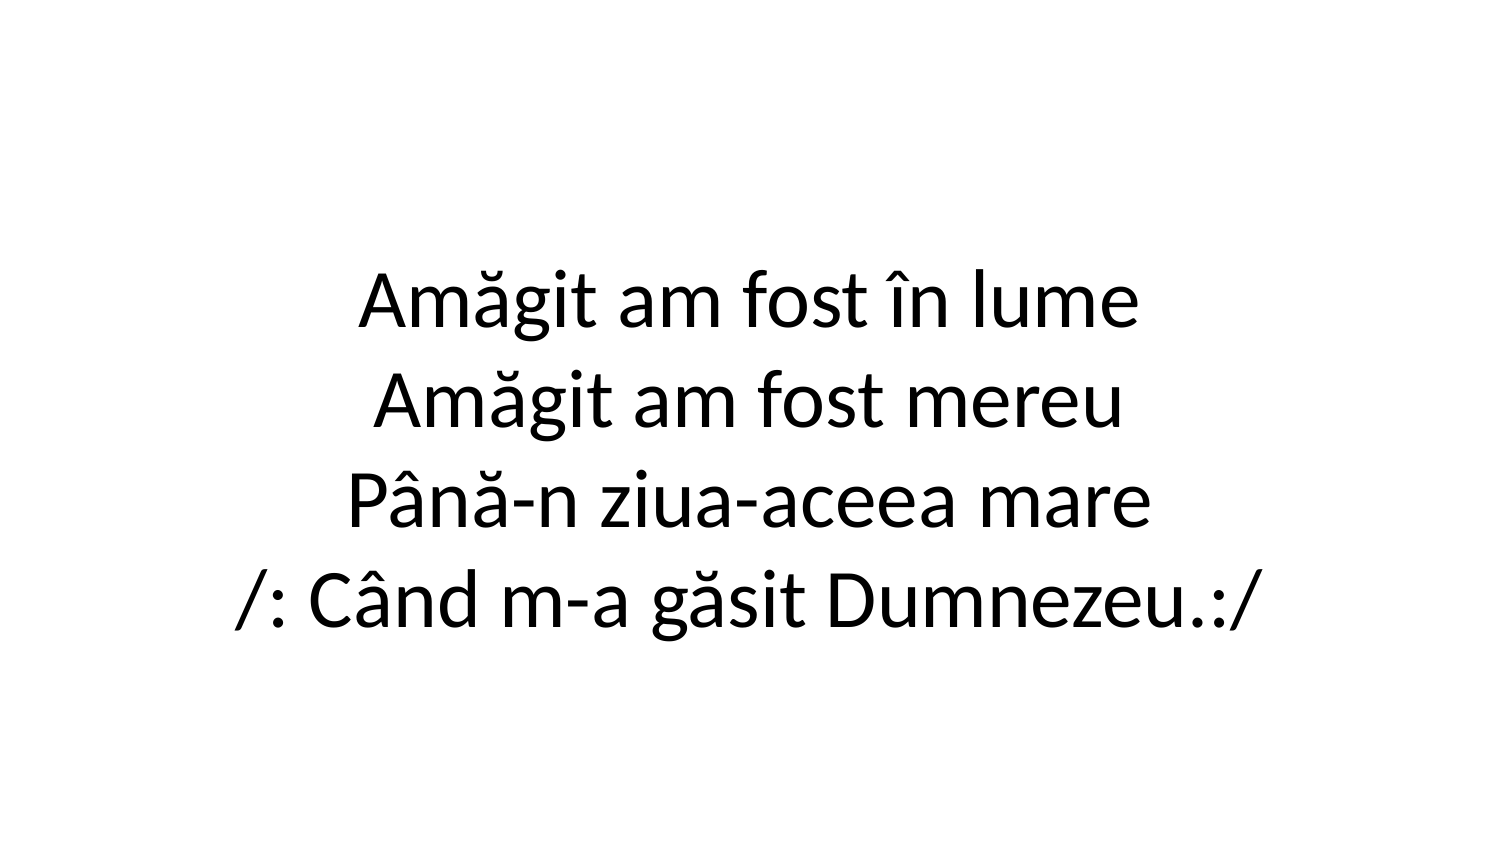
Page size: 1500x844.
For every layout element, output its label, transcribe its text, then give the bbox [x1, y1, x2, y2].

text_box Amăgit am fost în lume Amăgit am fost mereu Până-n ziua-aceea mare /: Când m-a găsit Dumnezeu.:/ [220, 192, 1279, 652]
